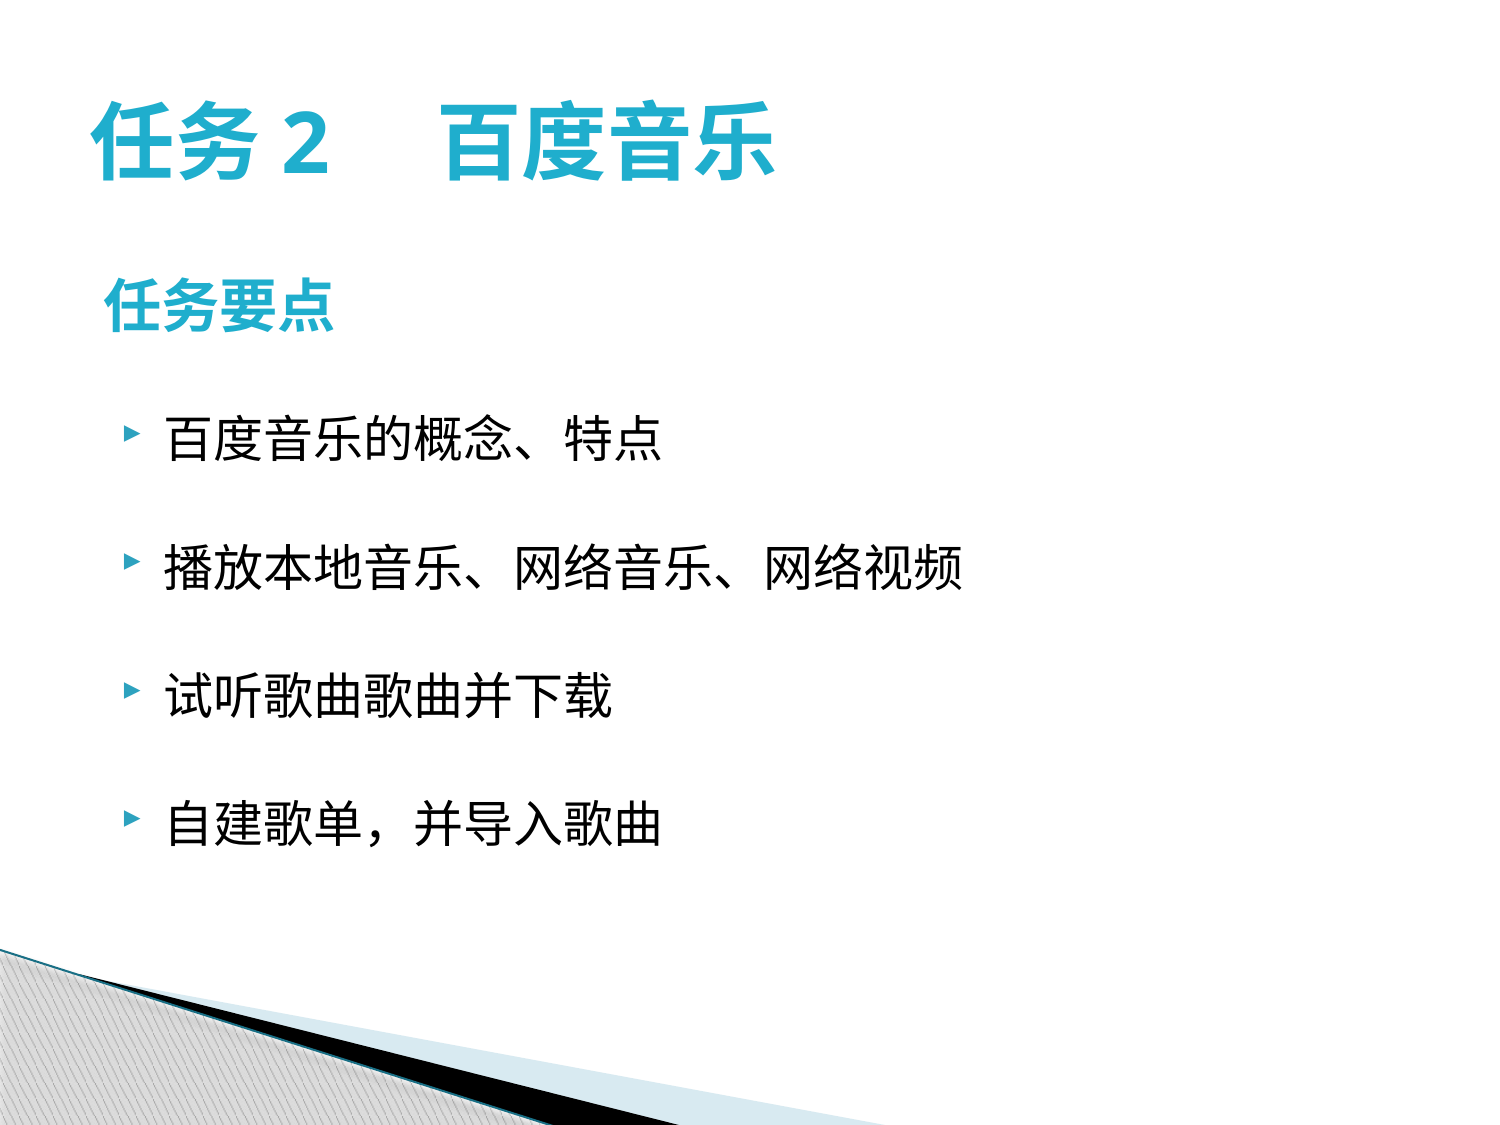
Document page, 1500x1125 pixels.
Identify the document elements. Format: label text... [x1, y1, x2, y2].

title 任务2 百度音乐 [75, 45, 1425, 233]
list 任务要点 百度音乐的概念、特点 播放本地音乐、网络音乐、网络视频 试听歌曲歌曲并下载 自建歌单，并导入歌曲 [88, 219, 1436, 1012]
